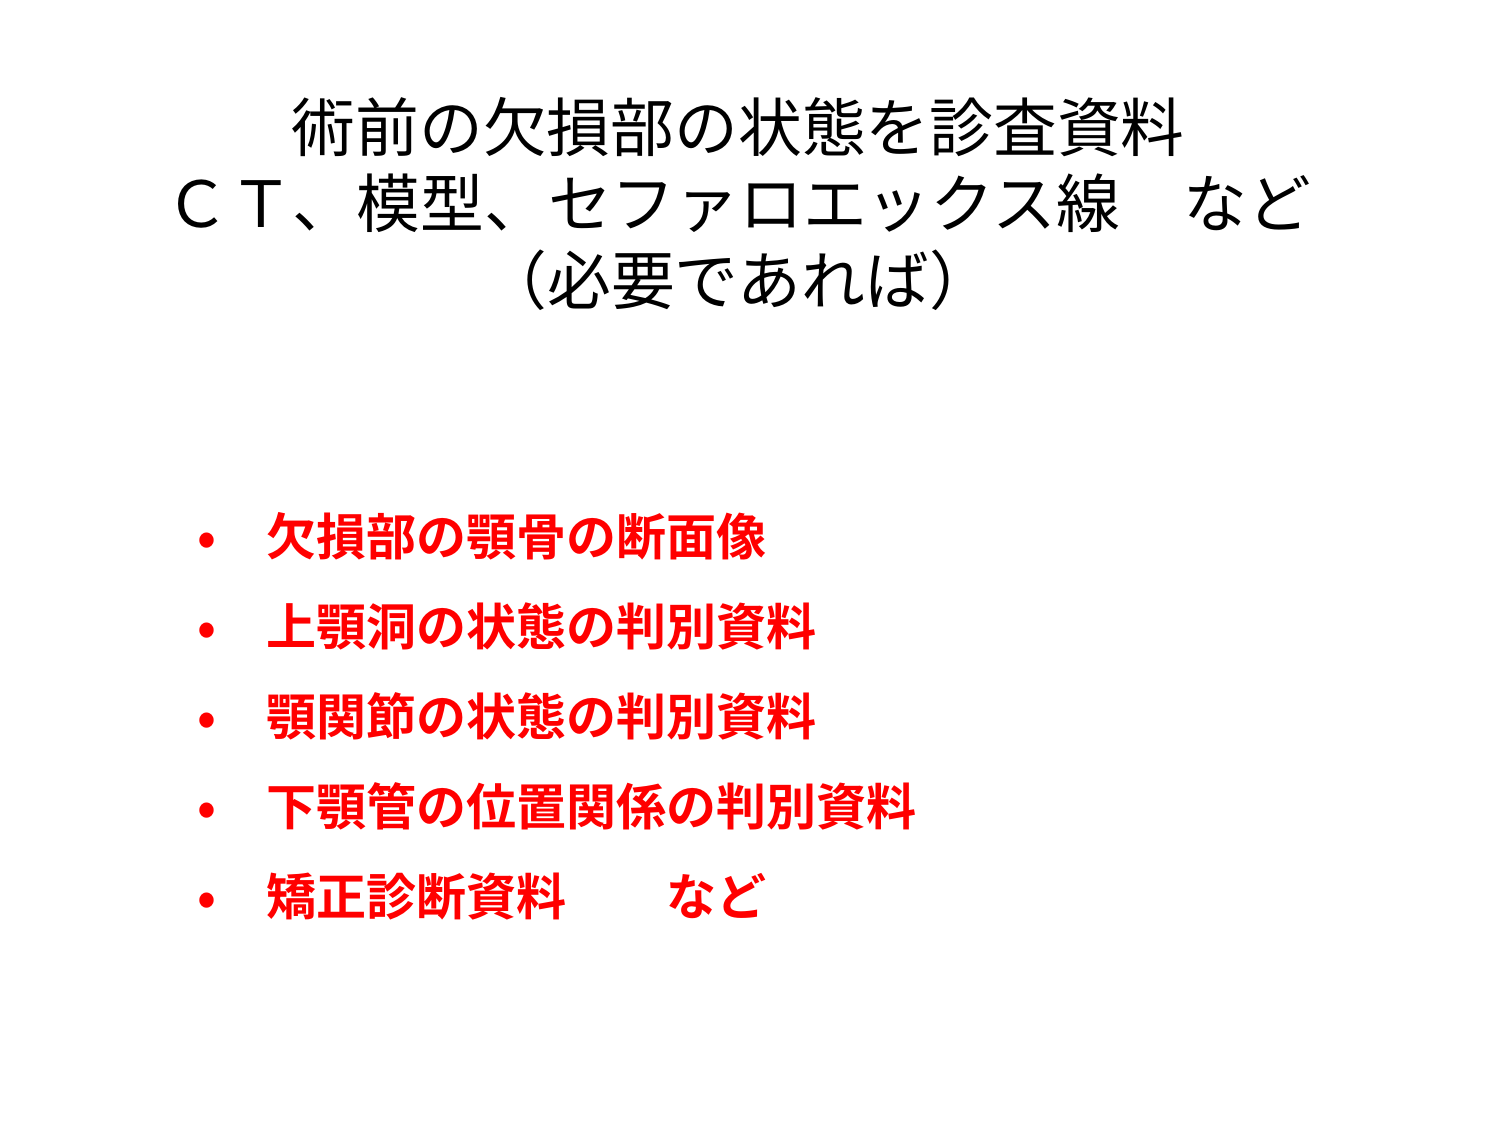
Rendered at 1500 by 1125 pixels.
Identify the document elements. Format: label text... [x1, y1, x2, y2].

title 術前の欠損部の状態を診査資料 ＣＴ、模型、セファロエックス線 など （必要であれば） [64, 78, 1412, 327]
text_box ・ 欠損部の顎骨の断面像 ・ 上顎洞の状態の判別資料 ・ 顎関節の状態の判別資料 ・ 下顎管の位置関係の判別資料 ・ 矯正診断資料 など [182, 467, 1282, 933]
